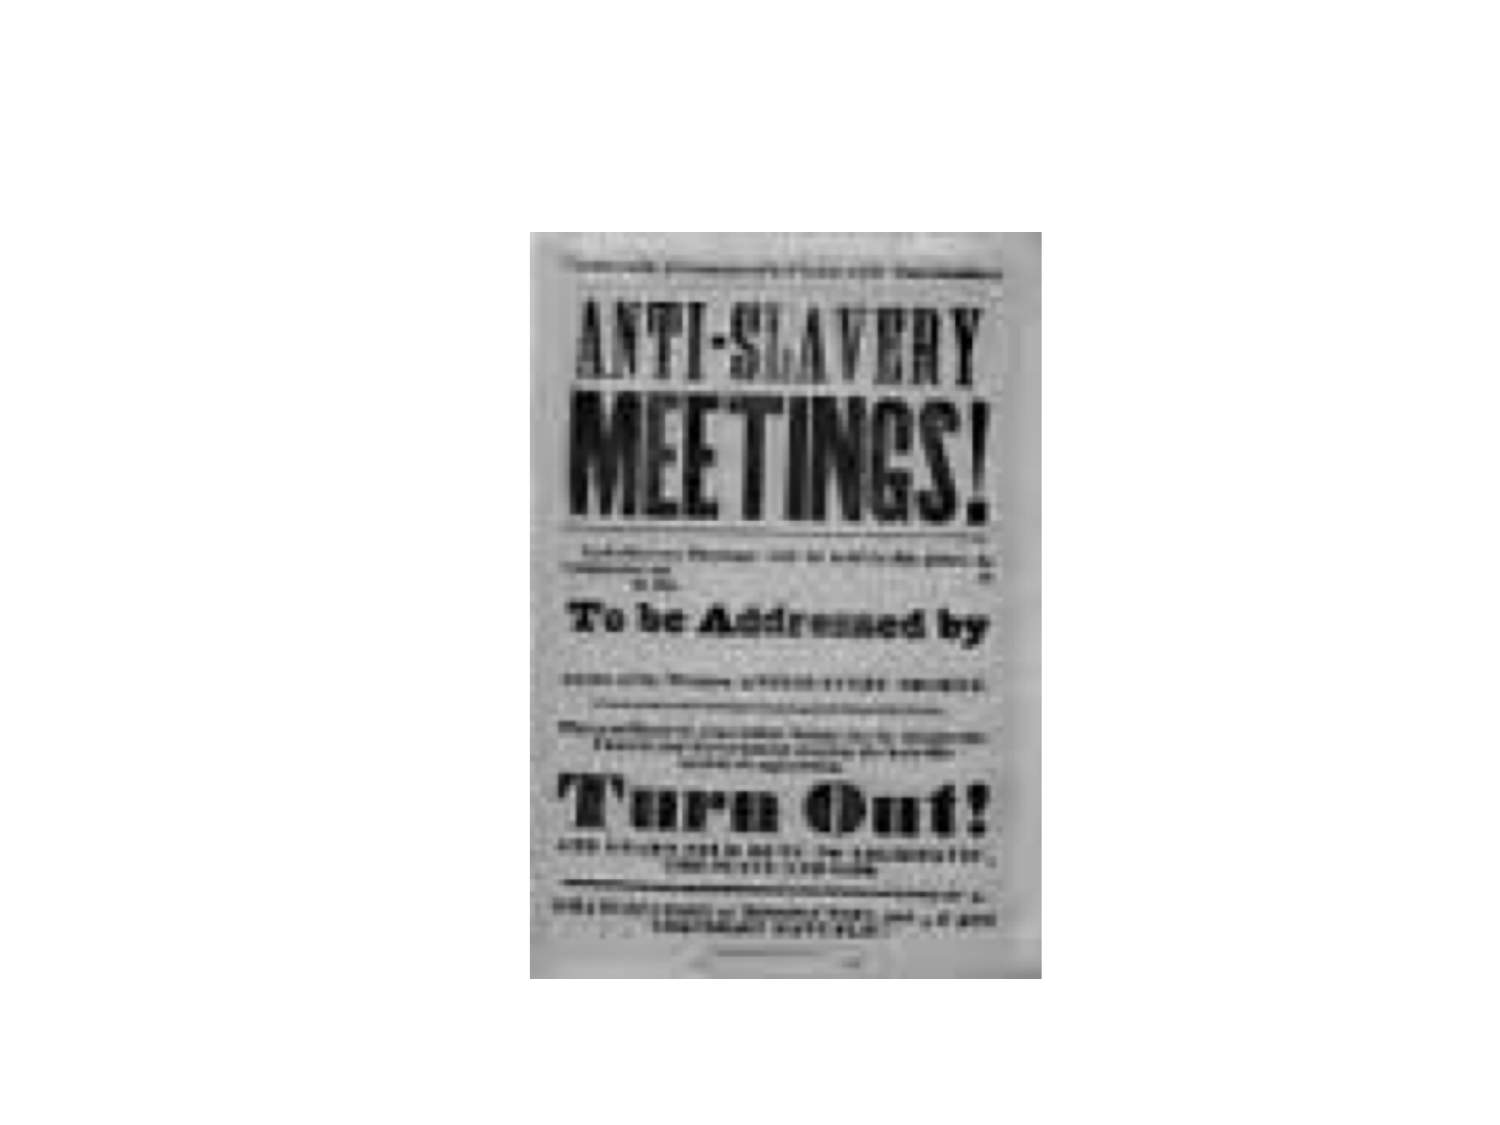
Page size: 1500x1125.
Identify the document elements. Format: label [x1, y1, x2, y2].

text_box [529, 232, 1042, 979]
